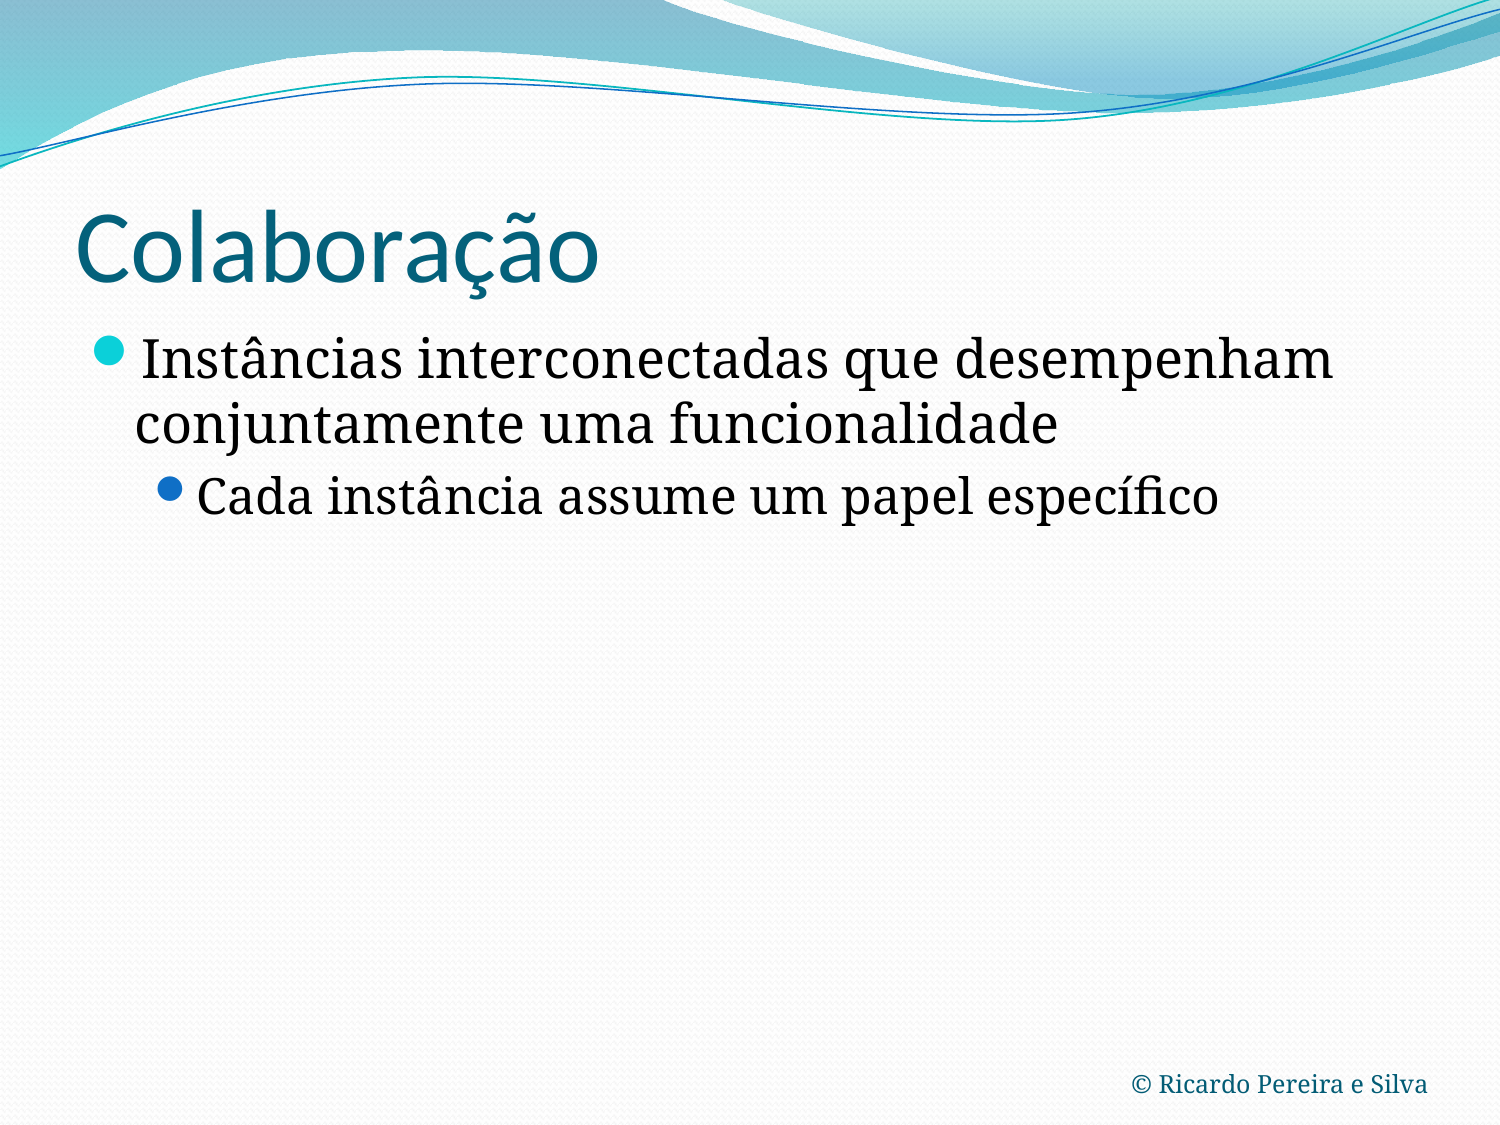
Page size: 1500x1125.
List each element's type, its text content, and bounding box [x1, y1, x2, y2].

list Instâncias interconectadas que desempenham conjuntamente uma funcionalidade Cada instância assume um papel específico [75, 317, 1425, 1038]
title Colaboração [75, 115, 1425, 303]
footer © Ricardo Pereira e Silva [1101, 1042, 1429, 1103]
